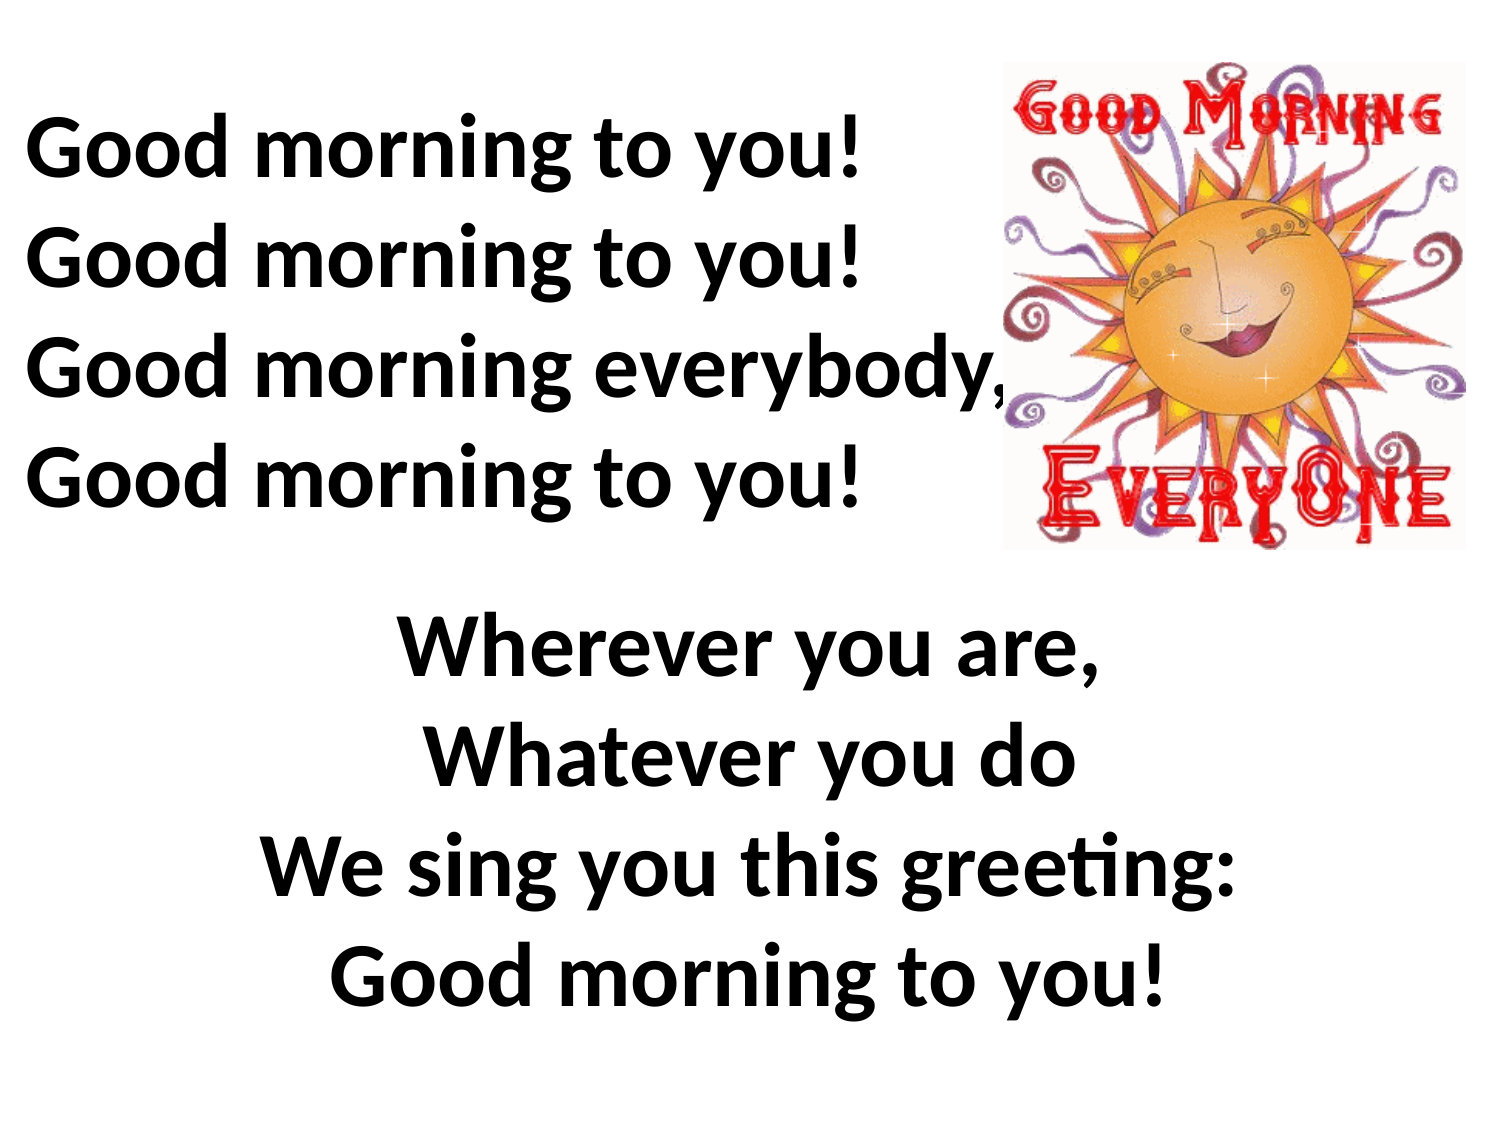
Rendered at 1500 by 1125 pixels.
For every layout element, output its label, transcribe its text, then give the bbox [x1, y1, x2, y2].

picture [1003, 62, 1466, 551]
text_box Wherever you are, Whatever you do We sing you this greeting: Good morning to you! [244, 577, 1256, 1033]
text_box Good morning to you! Good morning to you! Good morning everybody, Good morning to you! [10, 78, 997, 534]
